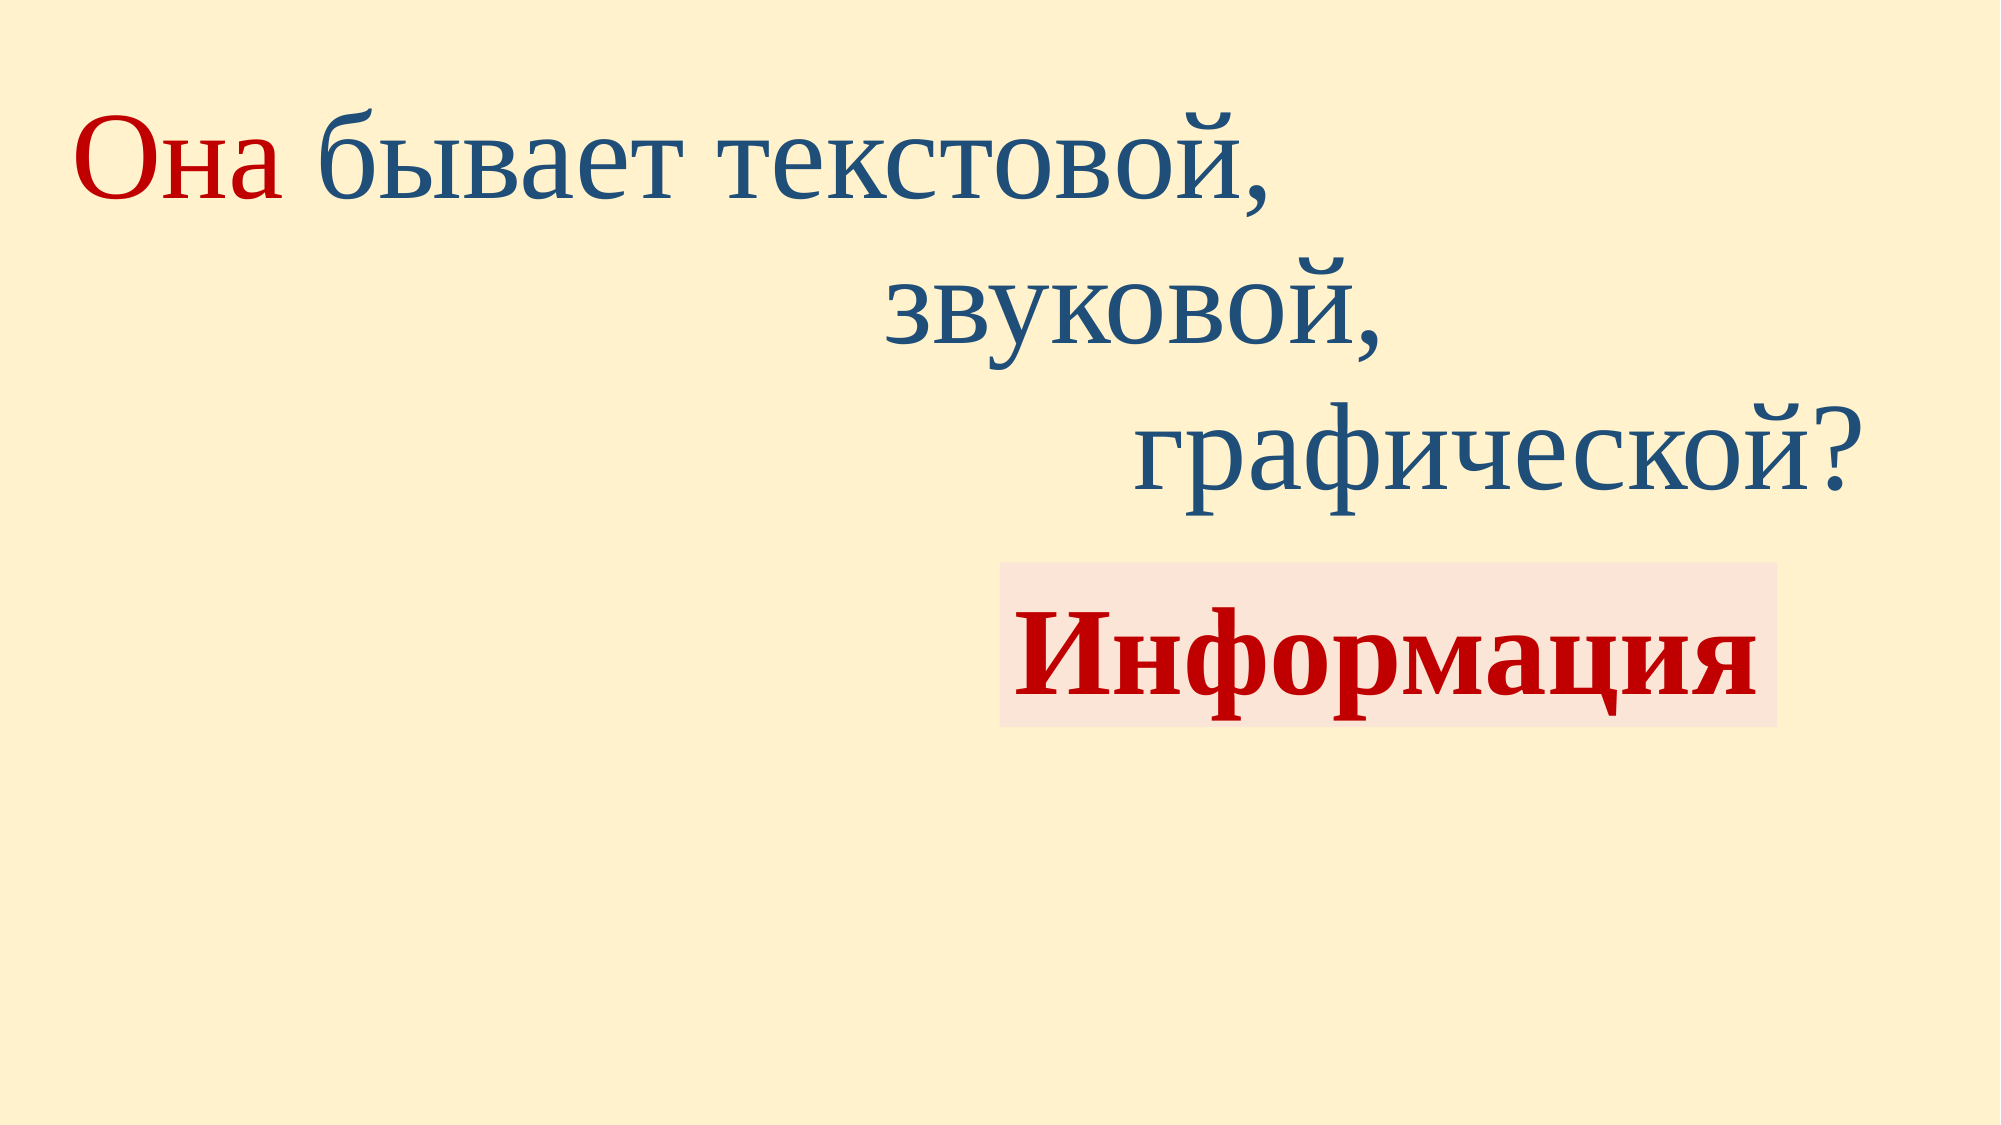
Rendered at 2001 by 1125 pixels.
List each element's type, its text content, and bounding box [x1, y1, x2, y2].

text_box Она бывает текстовой, звуковой, графической? [56, 90, 1972, 523]
text_box Информация [999, 562, 1778, 728]
